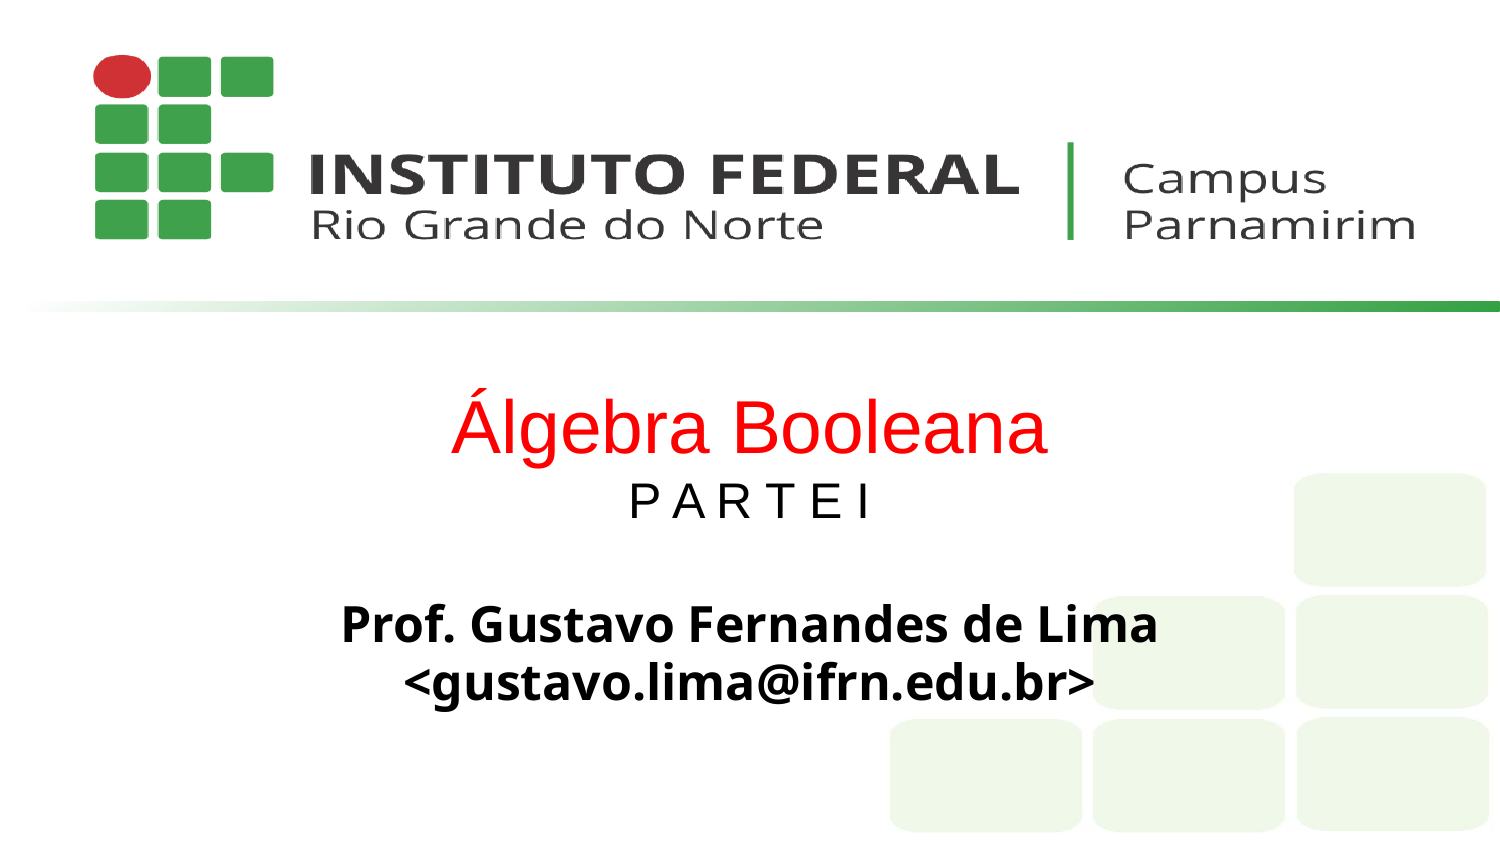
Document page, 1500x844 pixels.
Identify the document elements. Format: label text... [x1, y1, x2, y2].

picture [5, 21, 1500, 267]
text_box Álgebra Booleana P A R T E I [0, 312, 1500, 505]
text_box Prof. Gustavo Fernandes de Lima <gustavo.lima@ifrn.edu.br> [246, 587, 1254, 740]
picture [803, 505, 1495, 835]
